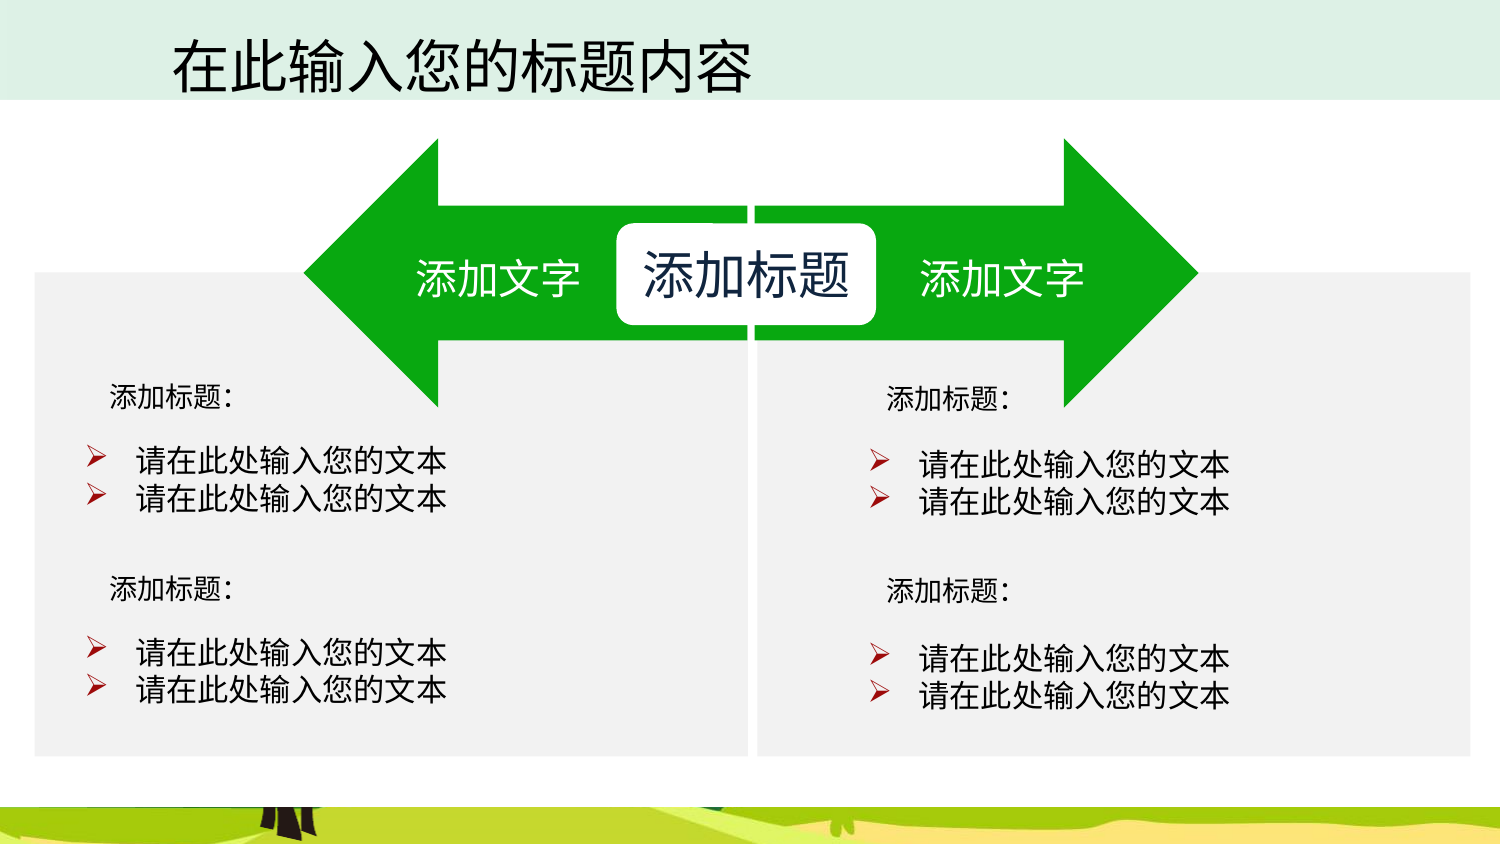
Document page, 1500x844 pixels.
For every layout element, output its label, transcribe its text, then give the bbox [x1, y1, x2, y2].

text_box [69, 372, 503, 717]
text_box 在此输入您的标题内容 [156, 22, 793, 108]
text_box [34, 271, 749, 757]
text_box 添加文字 [302, 135, 749, 372]
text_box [846, 374, 1267, 723]
text_box 添加标题 [615, 222, 878, 327]
picture [0, 807, 1500, 844]
picture [0, 0, 1500, 99]
text_box [756, 271, 1471, 757]
text_box 添加文字 [753, 135, 1201, 374]
